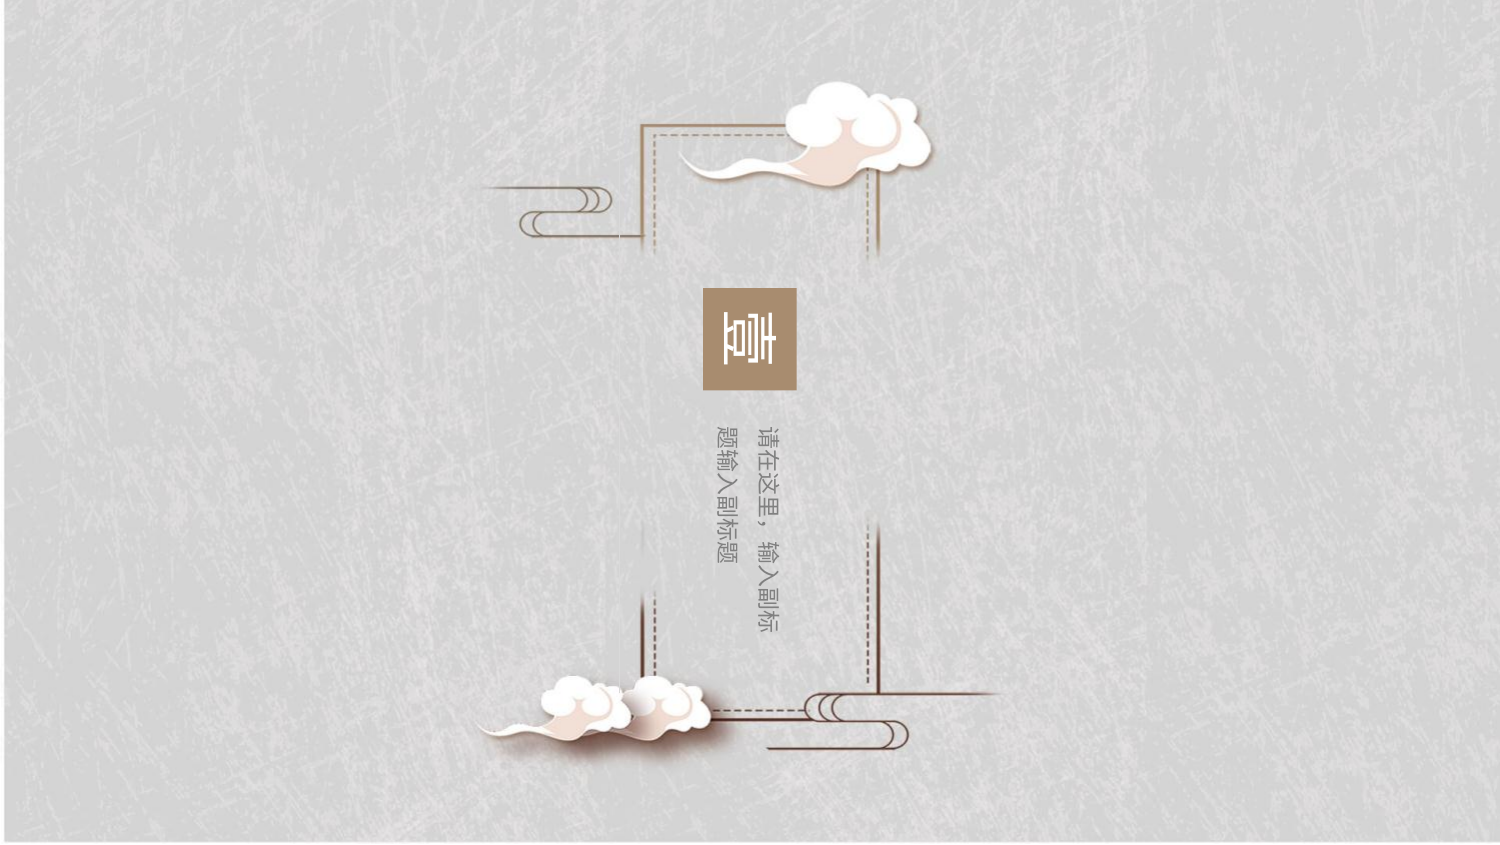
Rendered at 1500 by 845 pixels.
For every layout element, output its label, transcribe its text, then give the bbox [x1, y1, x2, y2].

text_box 请在这里，输入副标 题输入副标题 [660, 421, 809, 641]
text_box 壹 [703, 288, 797, 391]
picture [0, 0, 1500, 844]
